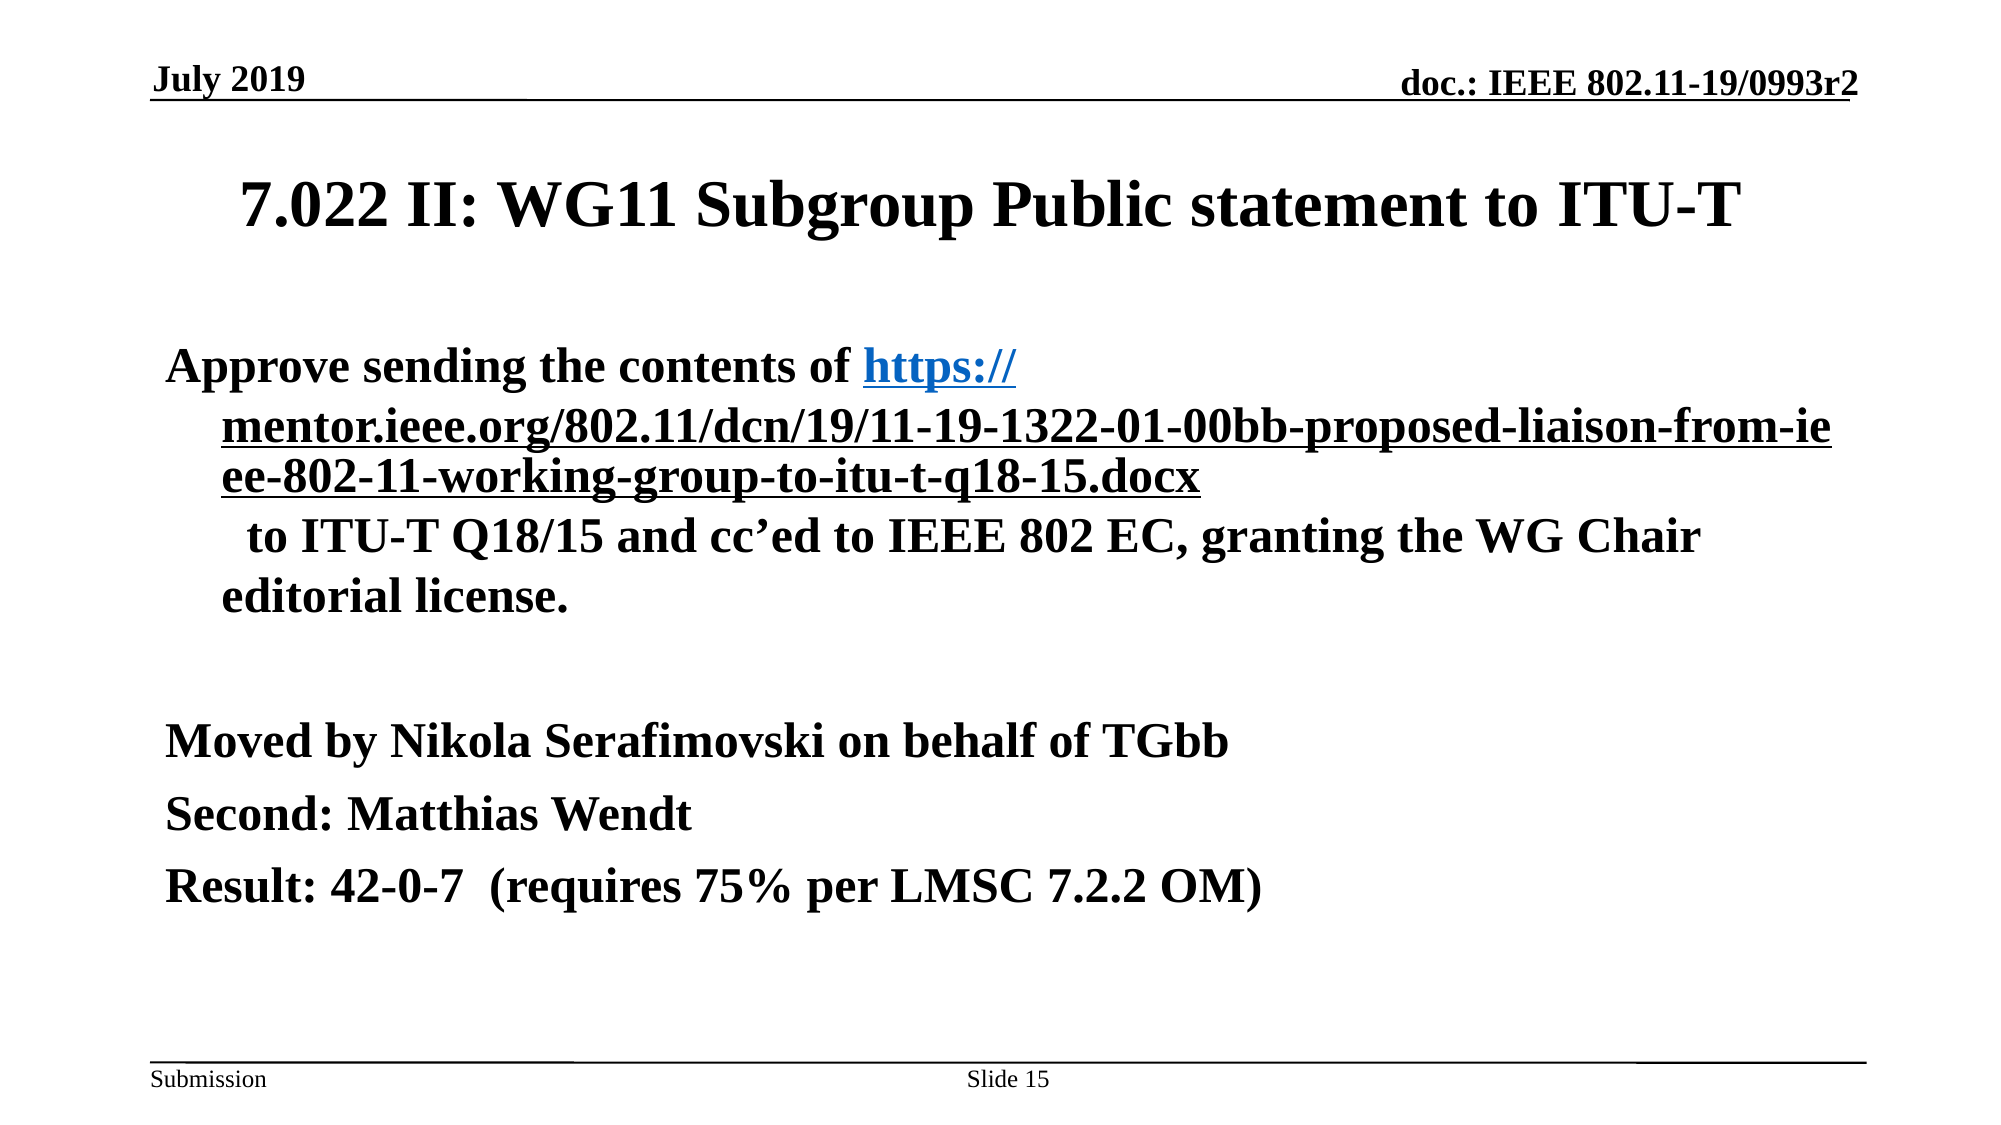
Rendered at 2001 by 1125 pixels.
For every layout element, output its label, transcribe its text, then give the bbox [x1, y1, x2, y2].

title 7.022 II: WG11 Subgroup Public statement to ITU-T [149, 112, 1850, 288]
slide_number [152, 54, 563, 100]
list Approve sending the contents of https://mentor.ieee.org/802.11/dcn/19/11-19-1322-01-00bb-proposed-liaison-from-ieee-802-11-working-group-to-itu-t-q18-15.docx to ITU-T Q18/15 and cc’ed to IEEE 802 EC, granting the WG Chair editorial license. Moved by Nikola Serafimovski on behalf of TGbb Second: Matthias Wendt Result: 42-0-7 (requires 75% per LMSC 7.2.2 OM) [149, 324, 1850, 1063]
slide_number Slide 15 [950, 1061, 1067, 1123]
